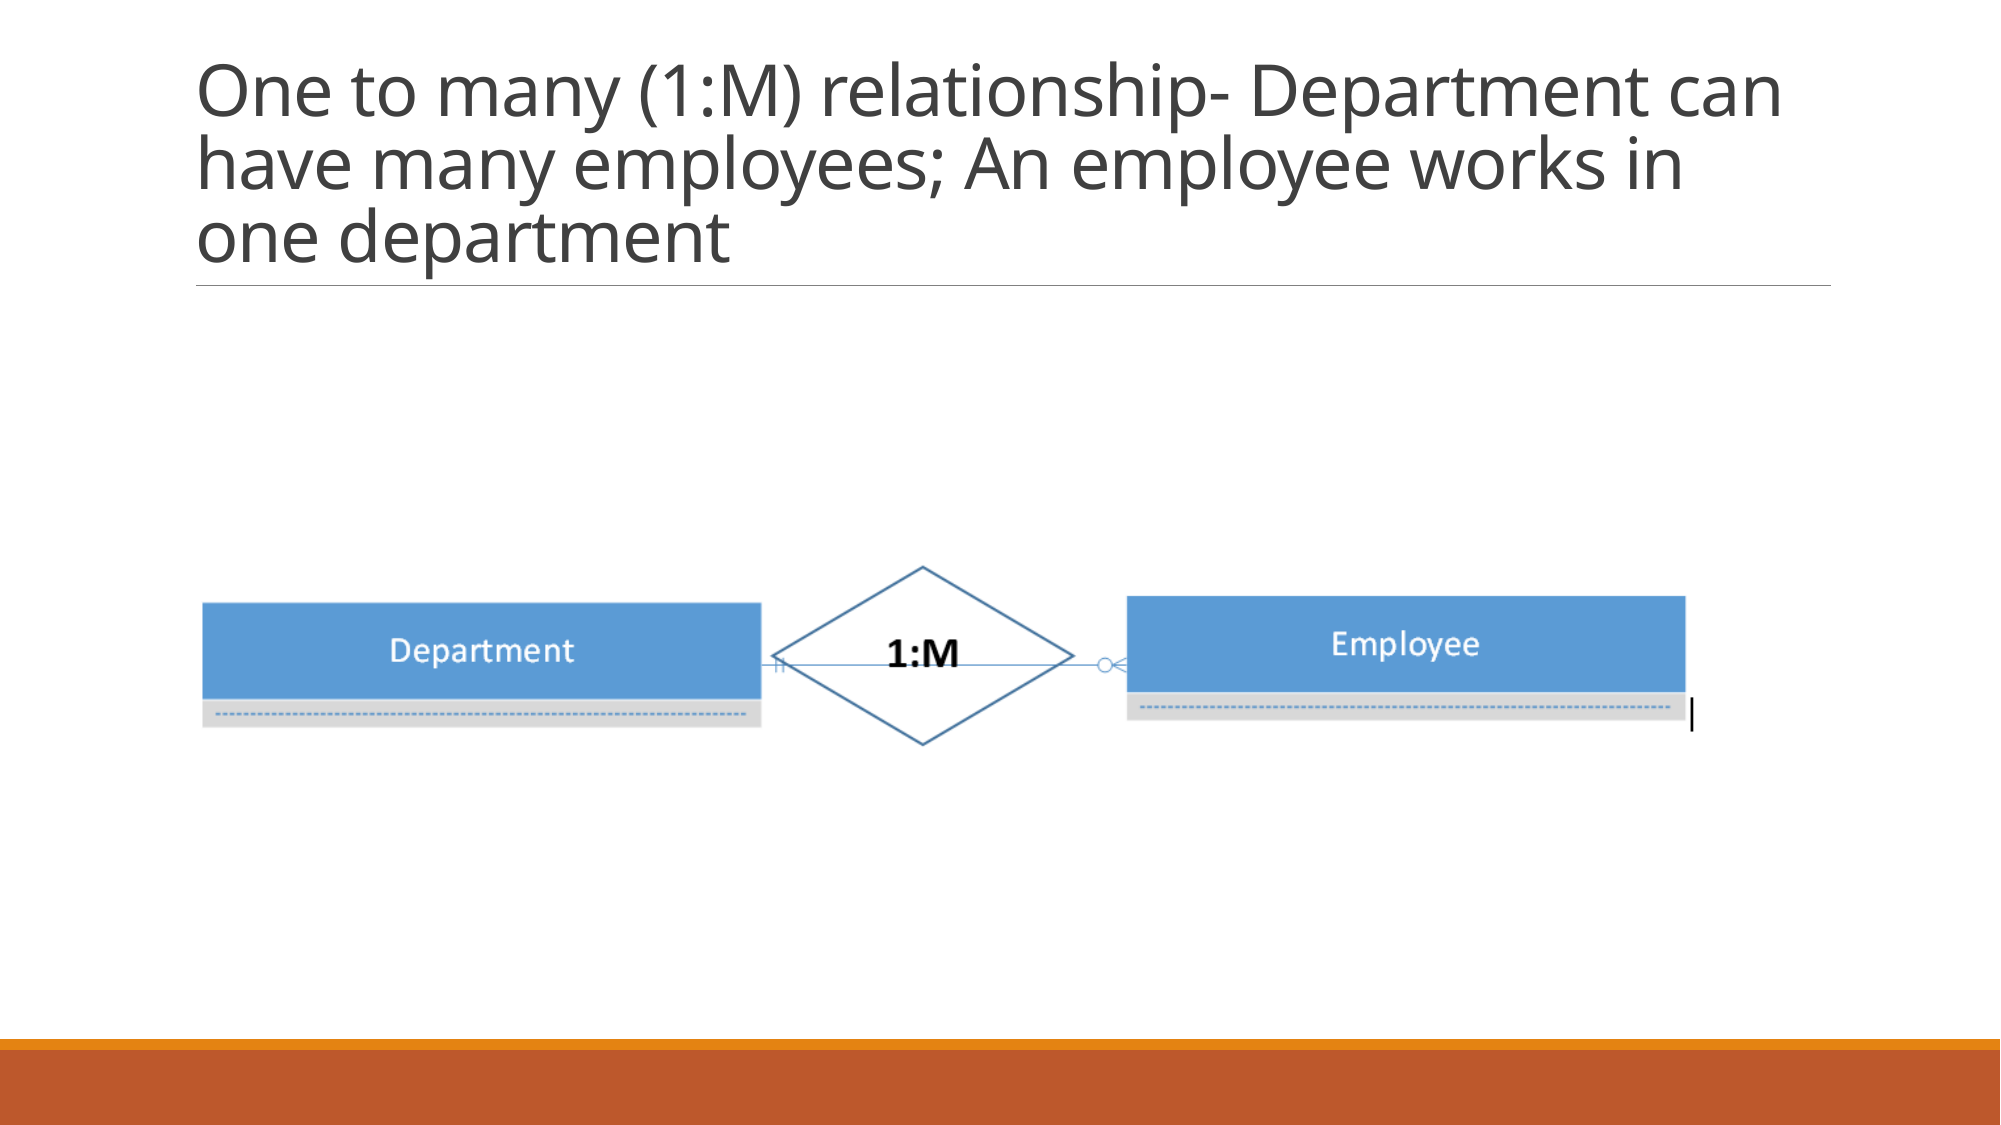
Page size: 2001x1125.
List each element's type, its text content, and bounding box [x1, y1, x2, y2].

title One to many (1:M) relationship- Department can have many employees; An employee works in one department [180, 47, 1830, 285]
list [179, 478, 1831, 787]
